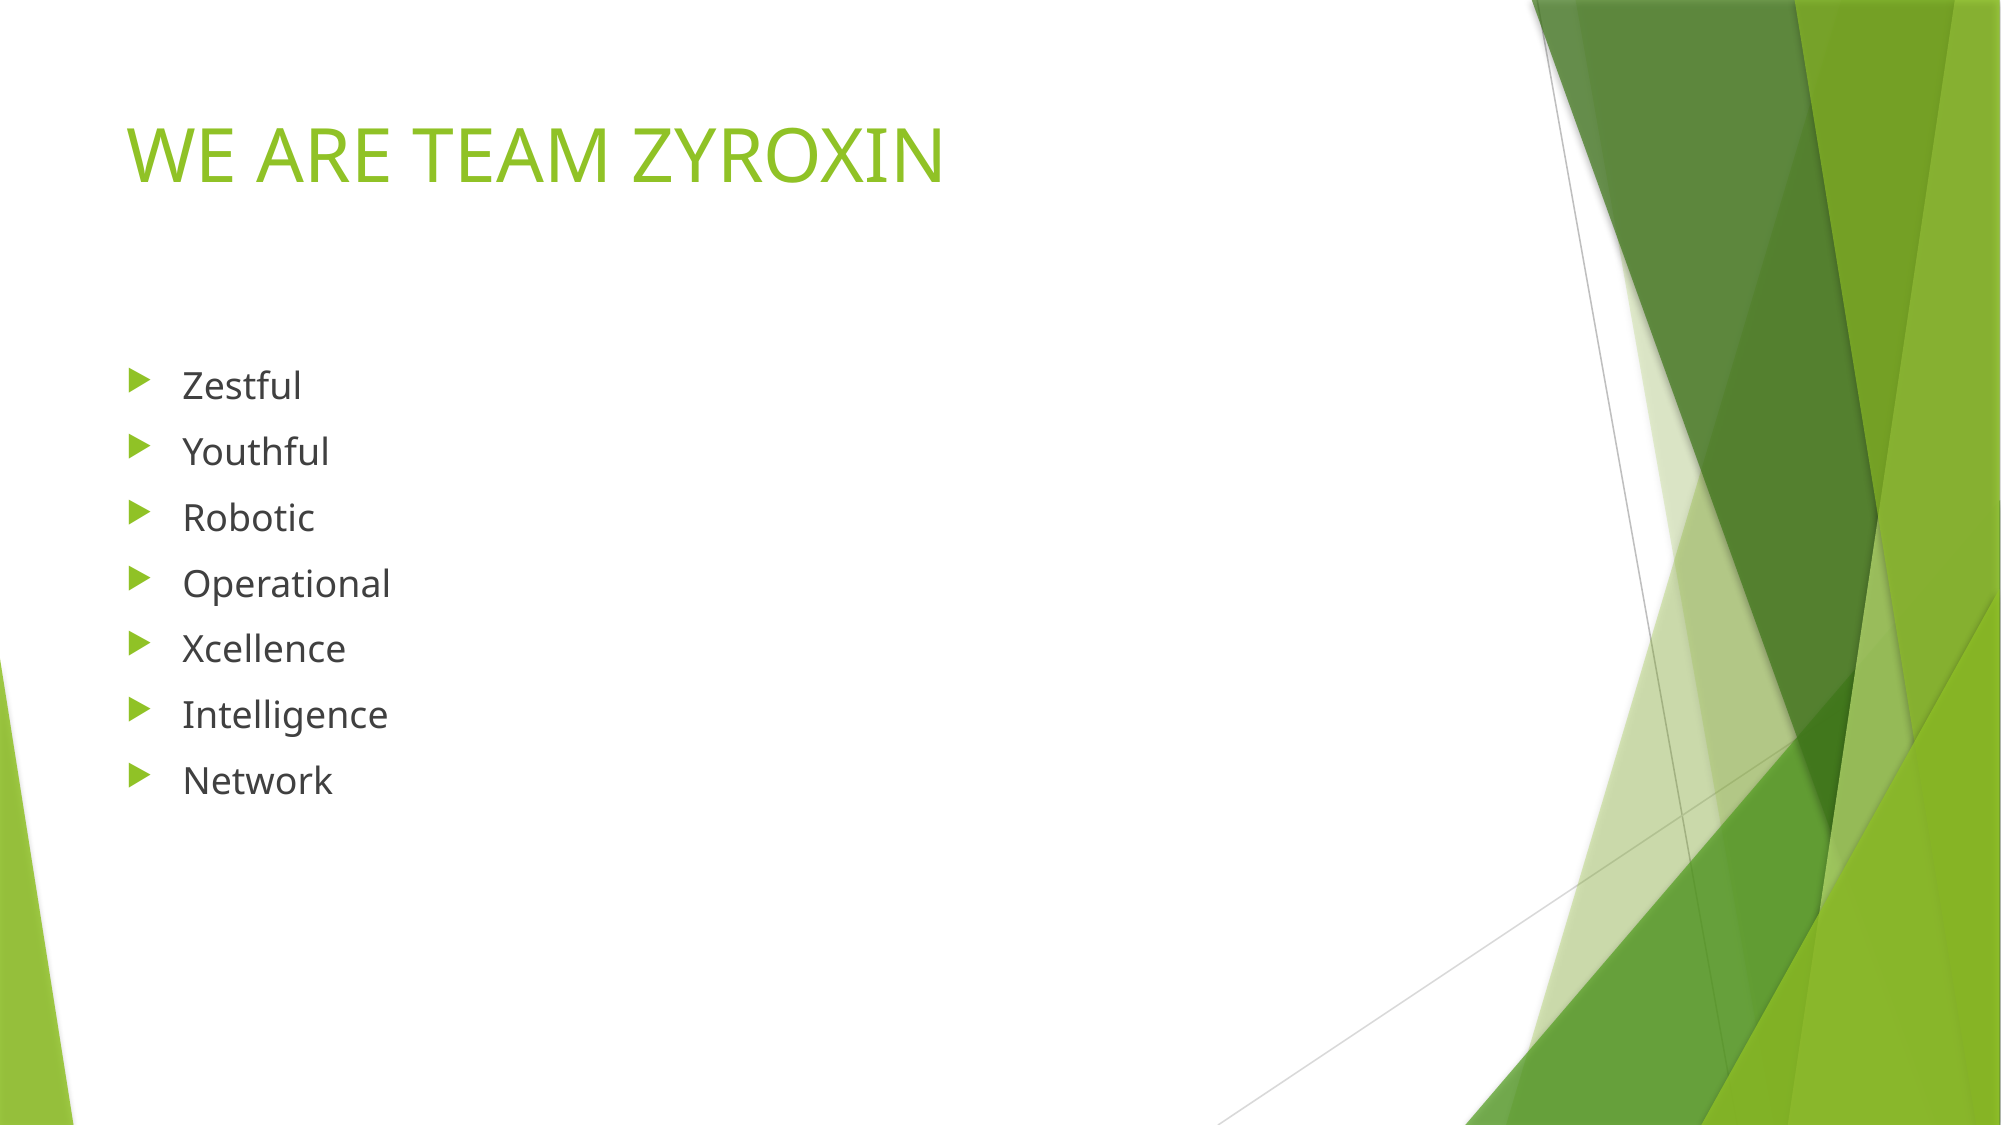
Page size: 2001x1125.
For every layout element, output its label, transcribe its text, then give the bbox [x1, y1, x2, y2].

list Zestful Youthful Robotic Operational Xcellence Intelligence Network [111, 354, 1522, 992]
title WE ARE TEAM ZYROXIN [111, 99, 1522, 317]
